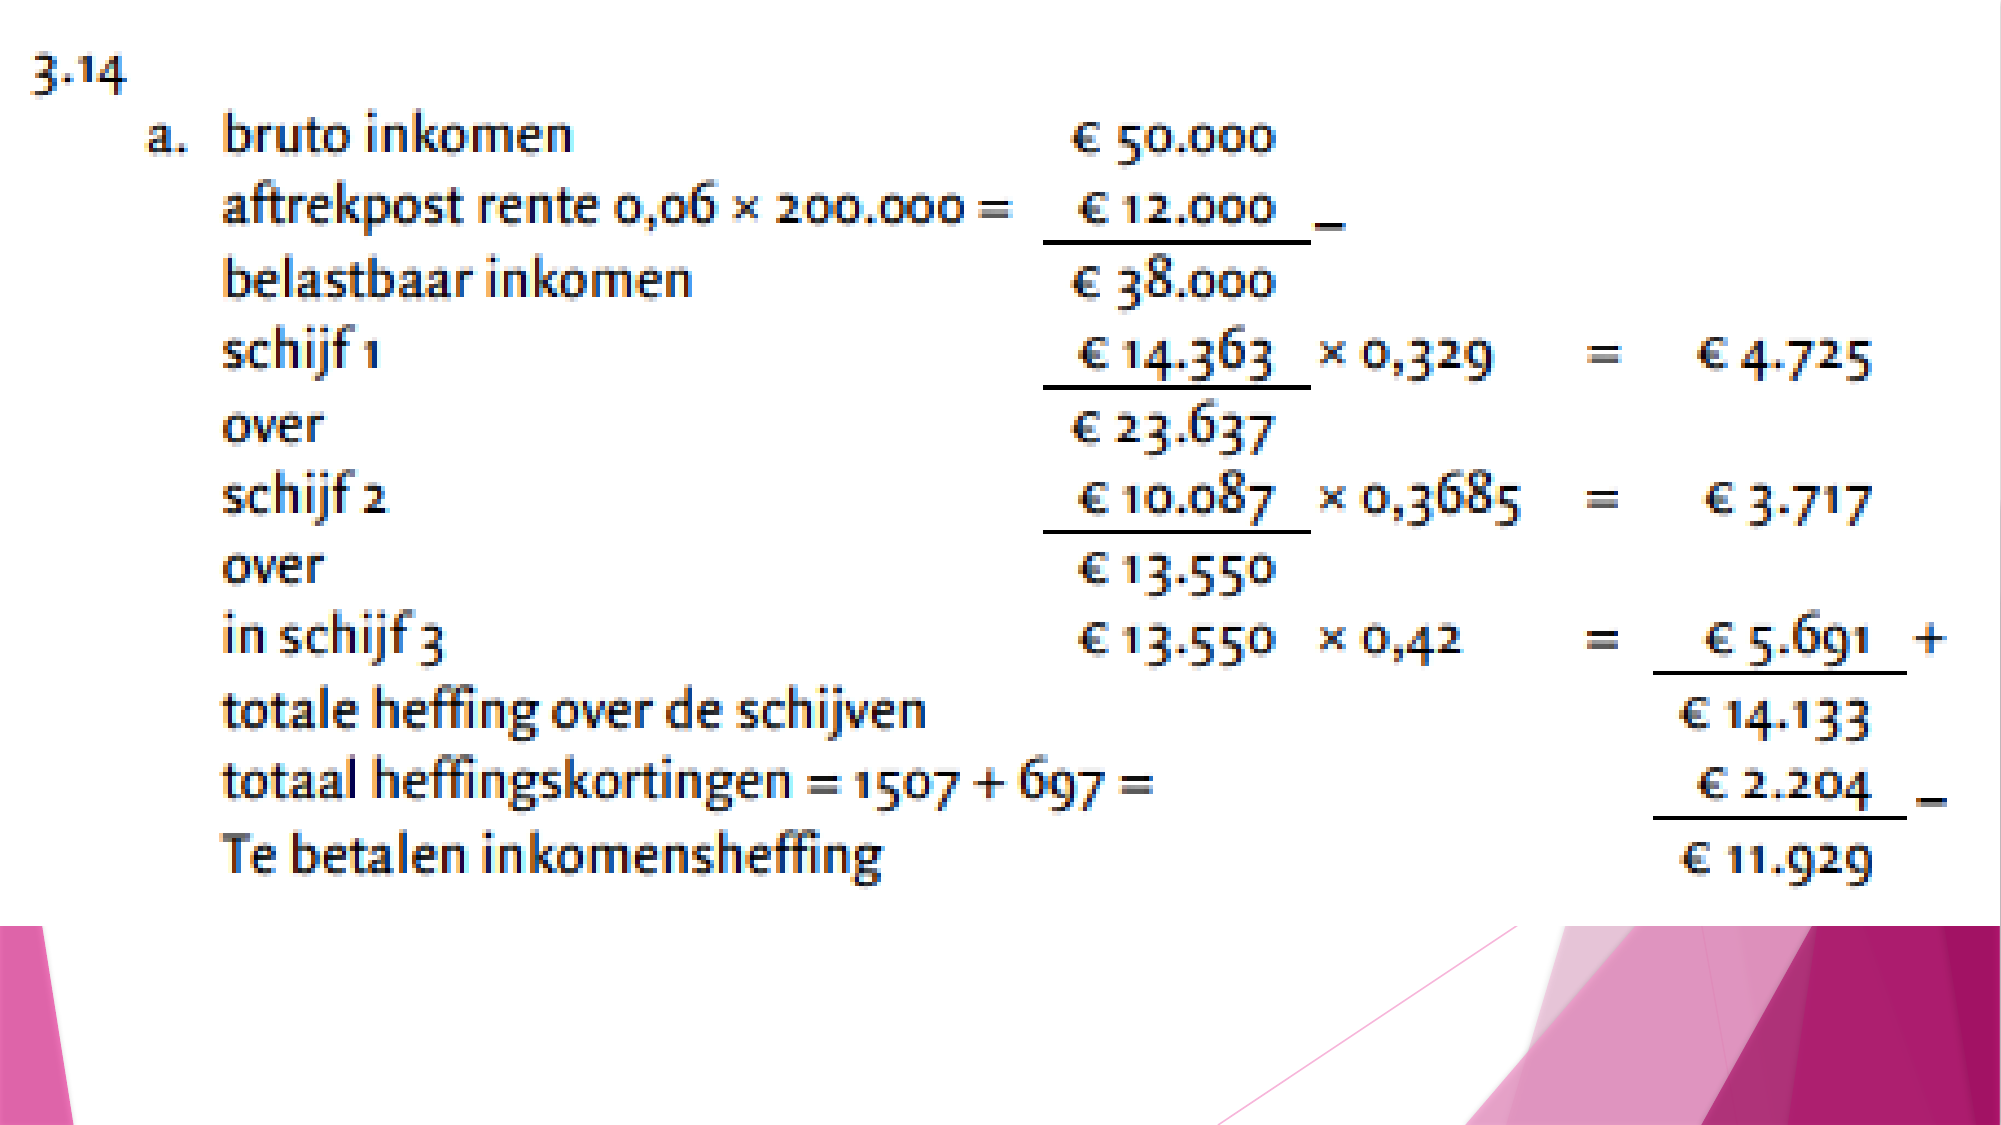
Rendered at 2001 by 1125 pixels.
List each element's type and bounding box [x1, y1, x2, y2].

picture [0, 0, 2000, 926]
